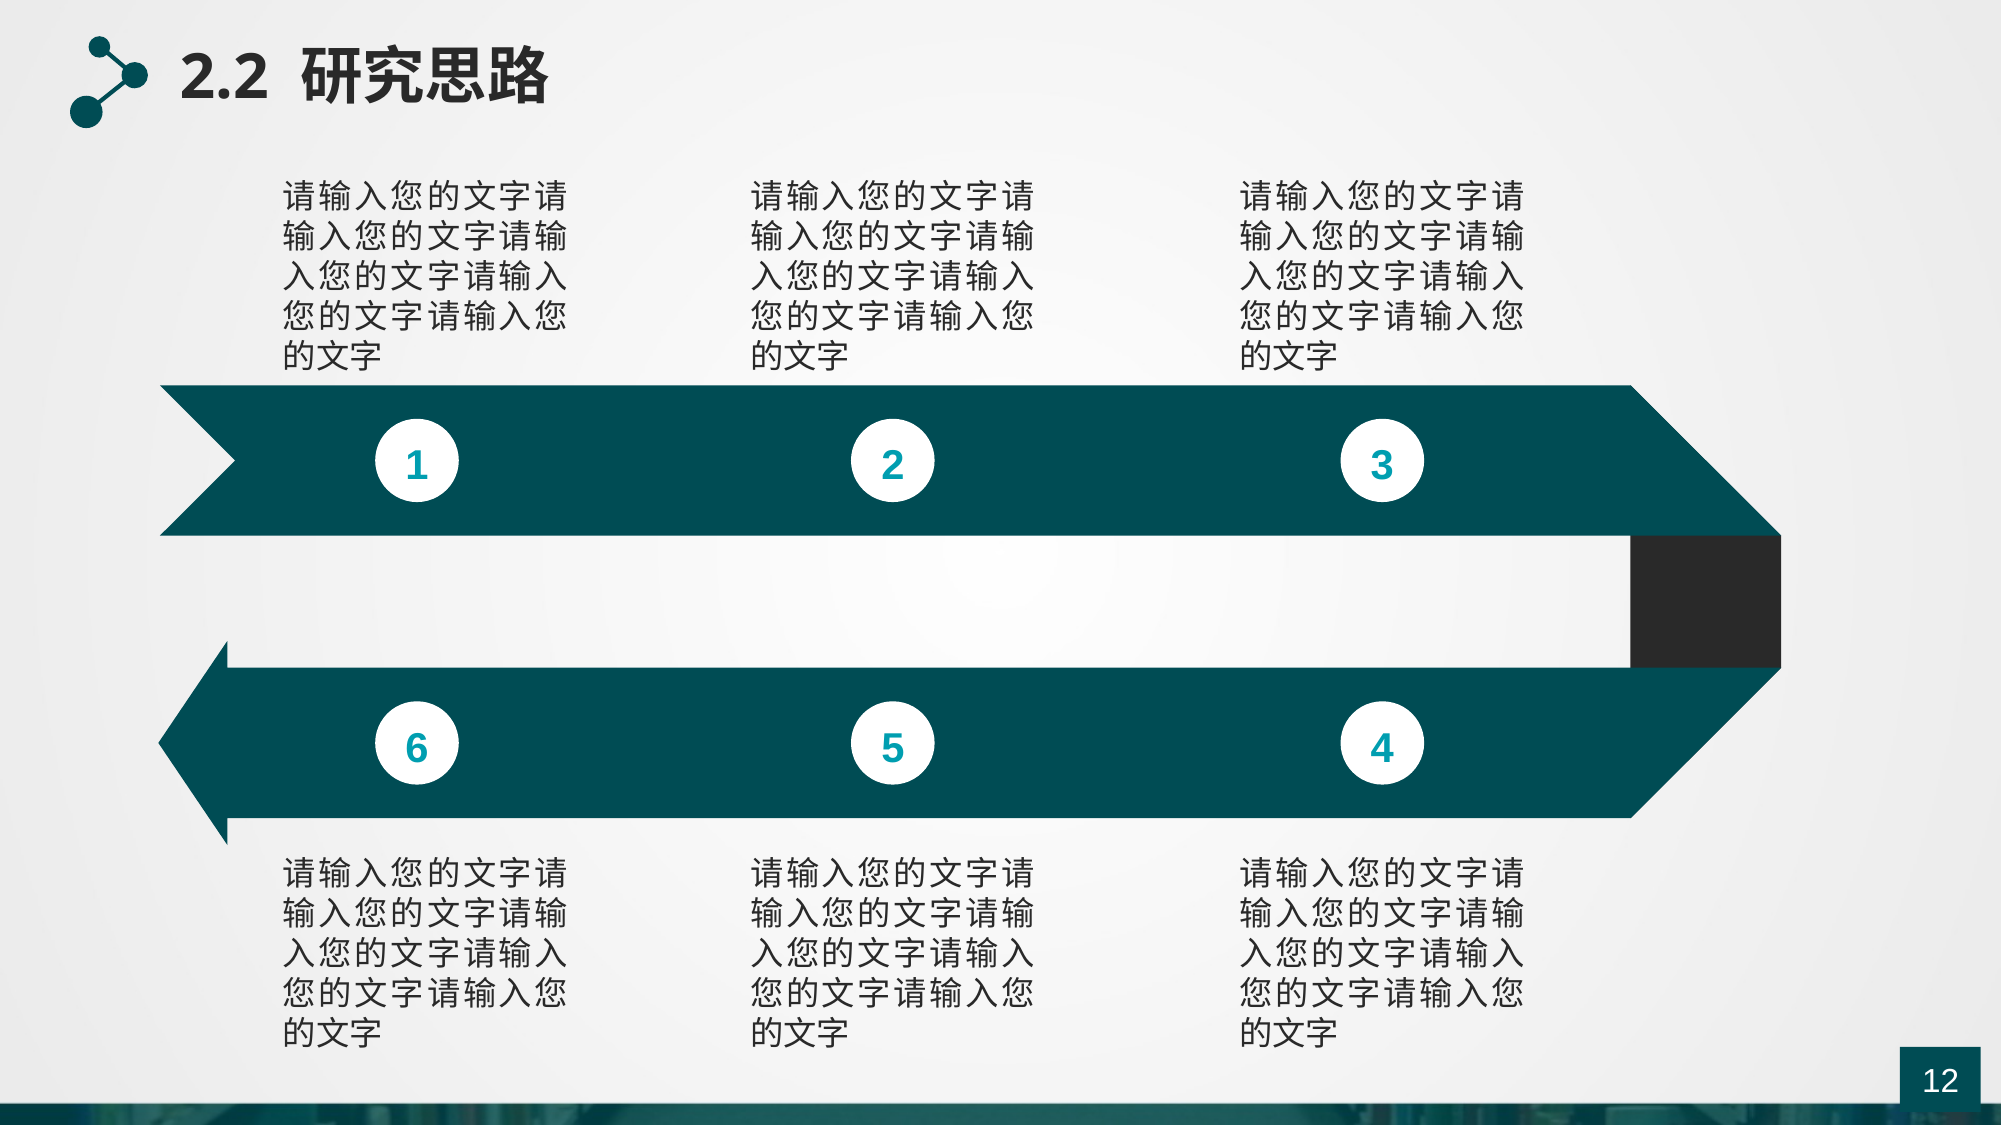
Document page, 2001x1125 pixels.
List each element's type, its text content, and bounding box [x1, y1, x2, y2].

text_box [158, 640, 1782, 846]
text_box 5 [850, 701, 935, 785]
picture [0, 0, 2001, 1125]
text_box 4 [1340, 701, 1425, 785]
text_box 请输入您的文字请输入您的文字请输入您的文字请输入您的文字请输入您的文字 [735, 845, 1051, 1060]
text_box 6 [375, 701, 459, 785]
text_box 请输入您的文字请输入您的文字请输入您的文字请输入您的文字请输入您的文字 [1224, 168, 1540, 383]
text_box [159, 385, 1782, 536]
text_box 3 [1340, 418, 1425, 503]
text_box 2.2 研究思路 [164, 28, 565, 119]
text_box 请输入您的文字请输入您的文字请输入您的文字请输入您的文字请输入您的文字 [735, 168, 1051, 383]
text_box [1630, 536, 1782, 667]
text_box 2 [850, 418, 935, 503]
text_box 请输入您的文字请输入您的文字请输入您的文字请输入您的文字请输入您的文字 [268, 845, 584, 1060]
text_box 请输入您的文字请输入您的文字请输入您的文字请输入您的文字请输入您的文字 [1224, 845, 1540, 1060]
text_box 请输入您的文字请输入您的文字请输入您的文字请输入您的文字请输入您的文字 [268, 168, 584, 383]
text_box 1 [375, 418, 459, 503]
text_box [70, 36, 148, 129]
